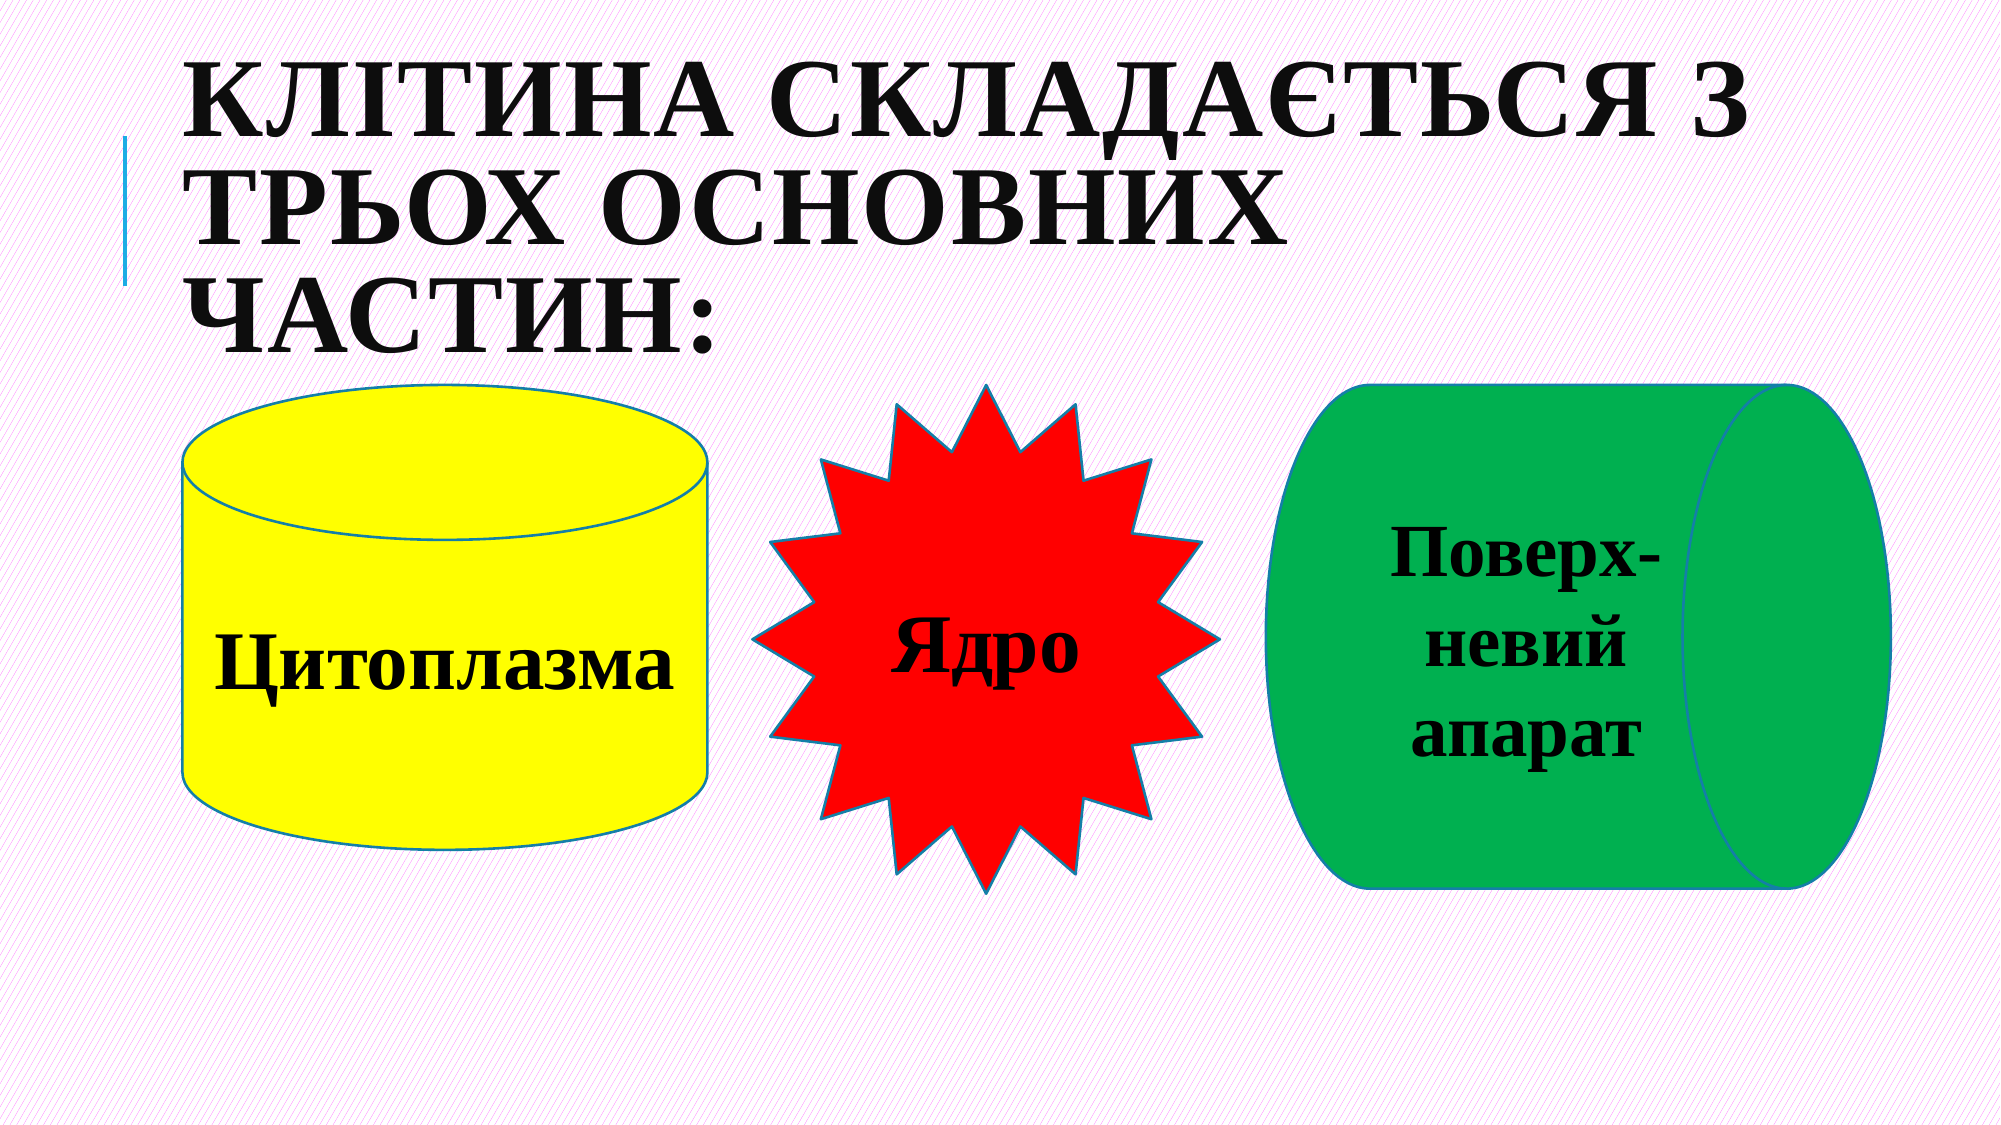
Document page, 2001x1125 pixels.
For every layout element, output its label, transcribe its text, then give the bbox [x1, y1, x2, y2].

text_box Цитоплазма [181, 383, 709, 852]
text_box Ядро [751, 383, 1222, 896]
title Клітина складається з трьох основних частин: [168, 50, 1850, 375]
text_box Поверх-невий апарат [1264, 383, 1893, 890]
